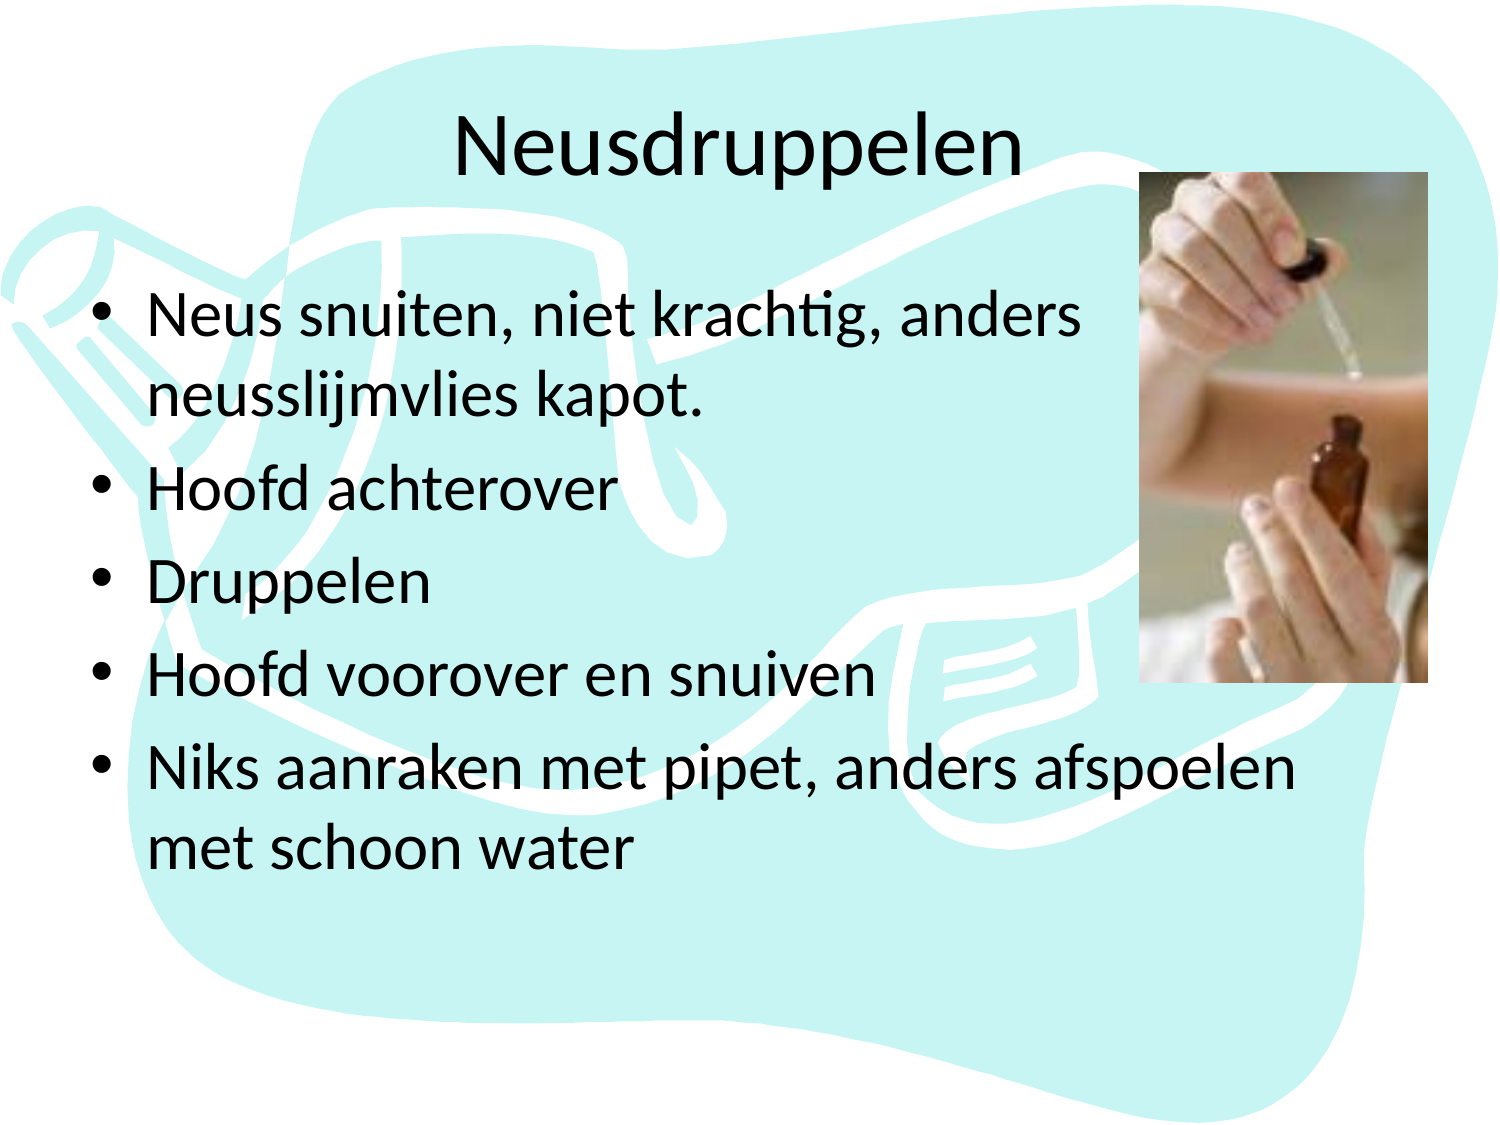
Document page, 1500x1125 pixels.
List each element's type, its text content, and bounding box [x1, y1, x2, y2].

picture [1139, 172, 1428, 684]
list Neus snuiten, niet krachtig, anders neusslijmvlies kapot. Hoofd achterover Druppelen Hoofd voorover en snuiven Niks aanraken met pipet, anders afspoelen met schoon water [75, 262, 1425, 1005]
title Neusdruppelen [75, 45, 1425, 233]
